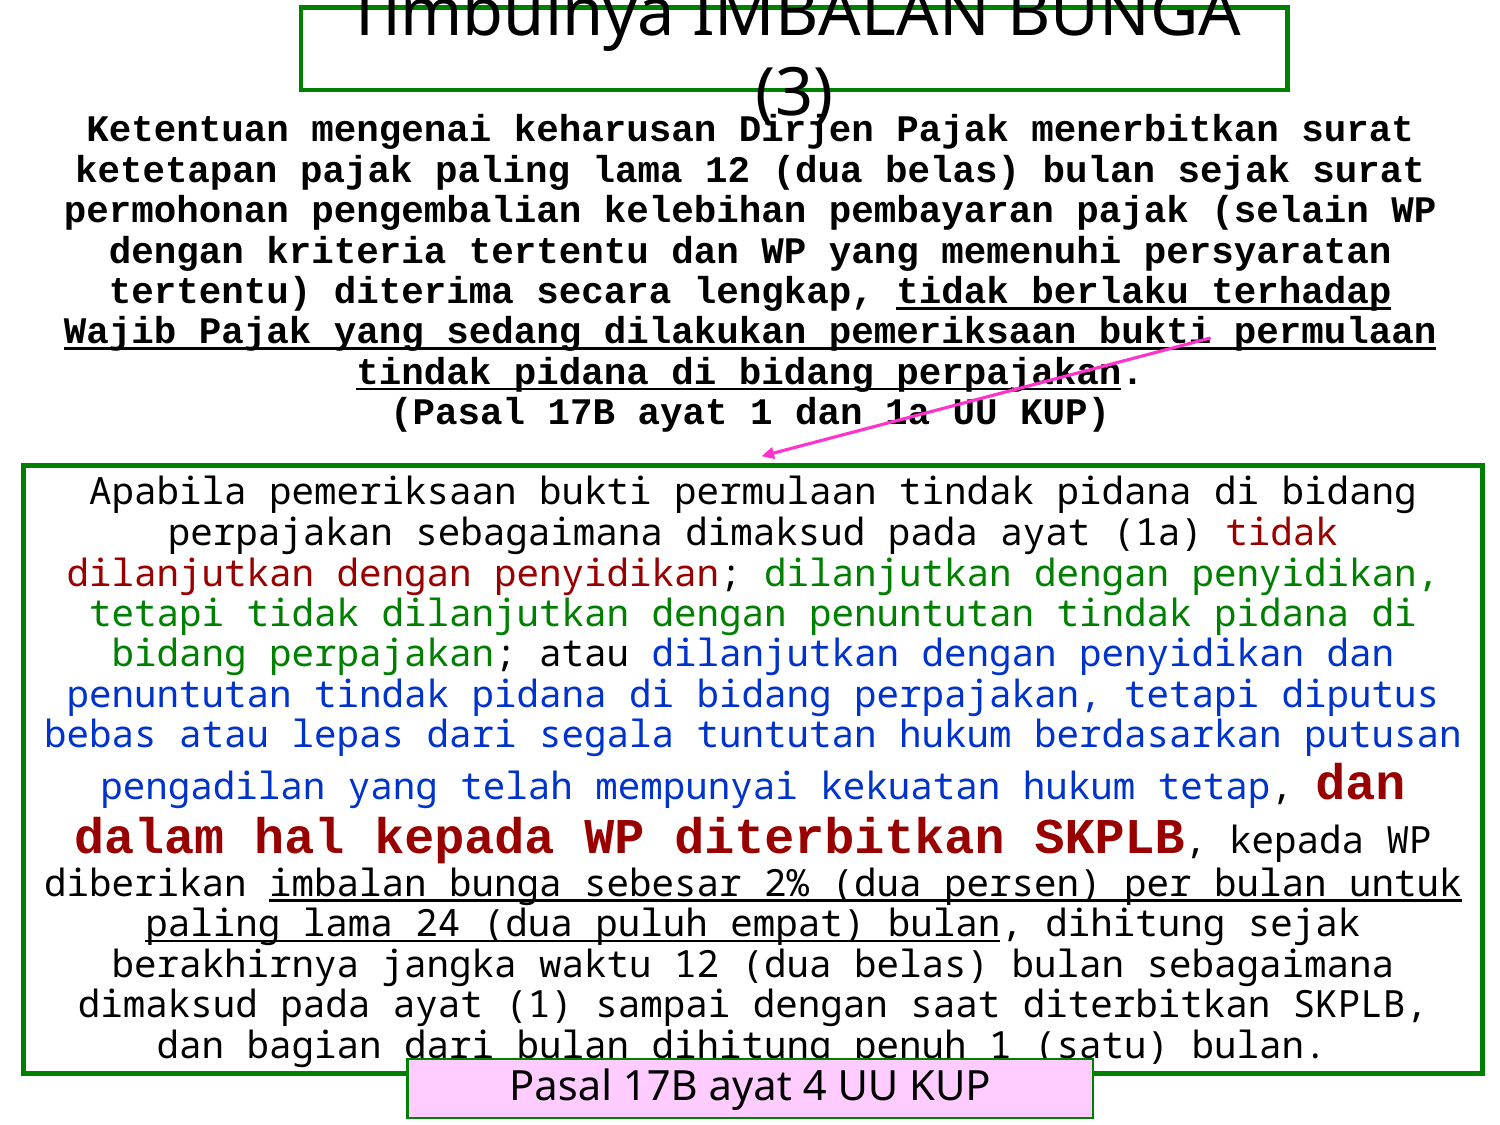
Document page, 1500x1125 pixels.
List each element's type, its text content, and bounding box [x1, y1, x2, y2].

text_box Ketentuan mengenai keharusan Dirjen Pajak menerbitkan surat ketetapan pajak paling lama 12 (dua belas) bulan sejak surat permohonan pengembalian kelebihan pembayaran pajak (selain WP dengan kriteria tertentu dan WP yang memenuhi persyaratan tertentu) diterima secara lengkap, tidak berlaku terhadap Wajib Pajak yang sedang dilakukan pemeriksaan bukti permulaan tindak pidana di bidang perpajakan. (Pasal 17B ayat 1 dan 1a UU KUP) [41, 101, 1459, 441]
text_box Apabila pemeriksaan bukti permulaan tindak pidana di bidang perpajakan sebagaimana dimaksud pada ayat (1a) tidak dilanjutkan dengan penyidikan; dilanjutkan dengan penyidikan, tetapi tidak dilanjutkan dengan penuntutan tindak pidana di bidang perpajakan; atau dilanjutkan dengan penyidikan dan penuntutan tindak pidana di bidang perpajakan, tetapi diputus bebas atau lepas dari segala tuntutan hukum berdasarkan putusan pengadilan yang telah mempunyai kekuatan hukum tetap, dan dalam hal kepada WP diterbitkan SKPLB, kepada WP diberikan imbalan bunga sebesar 2% (dua persen) per bulan untuk paling lama 24 (dua puluh empat) bulan, dihitung sejak berakhirnya jangka waktu 12 (dua belas) bulan sebagaimana dimaksud pada ayat (1) sampai dengan saat diterbitkan SKPLB, dan bagian dari bulan dihitung penuh 1 (satu) bulan. [23, 465, 1483, 1074]
title Timbulnya IMBALAN BUNGA (3) [300, 6, 1288, 91]
text_box Pasal 17B ayat 4 UU KUP [407, 1058, 1093, 1118]
text_box [761, 337, 1211, 460]
